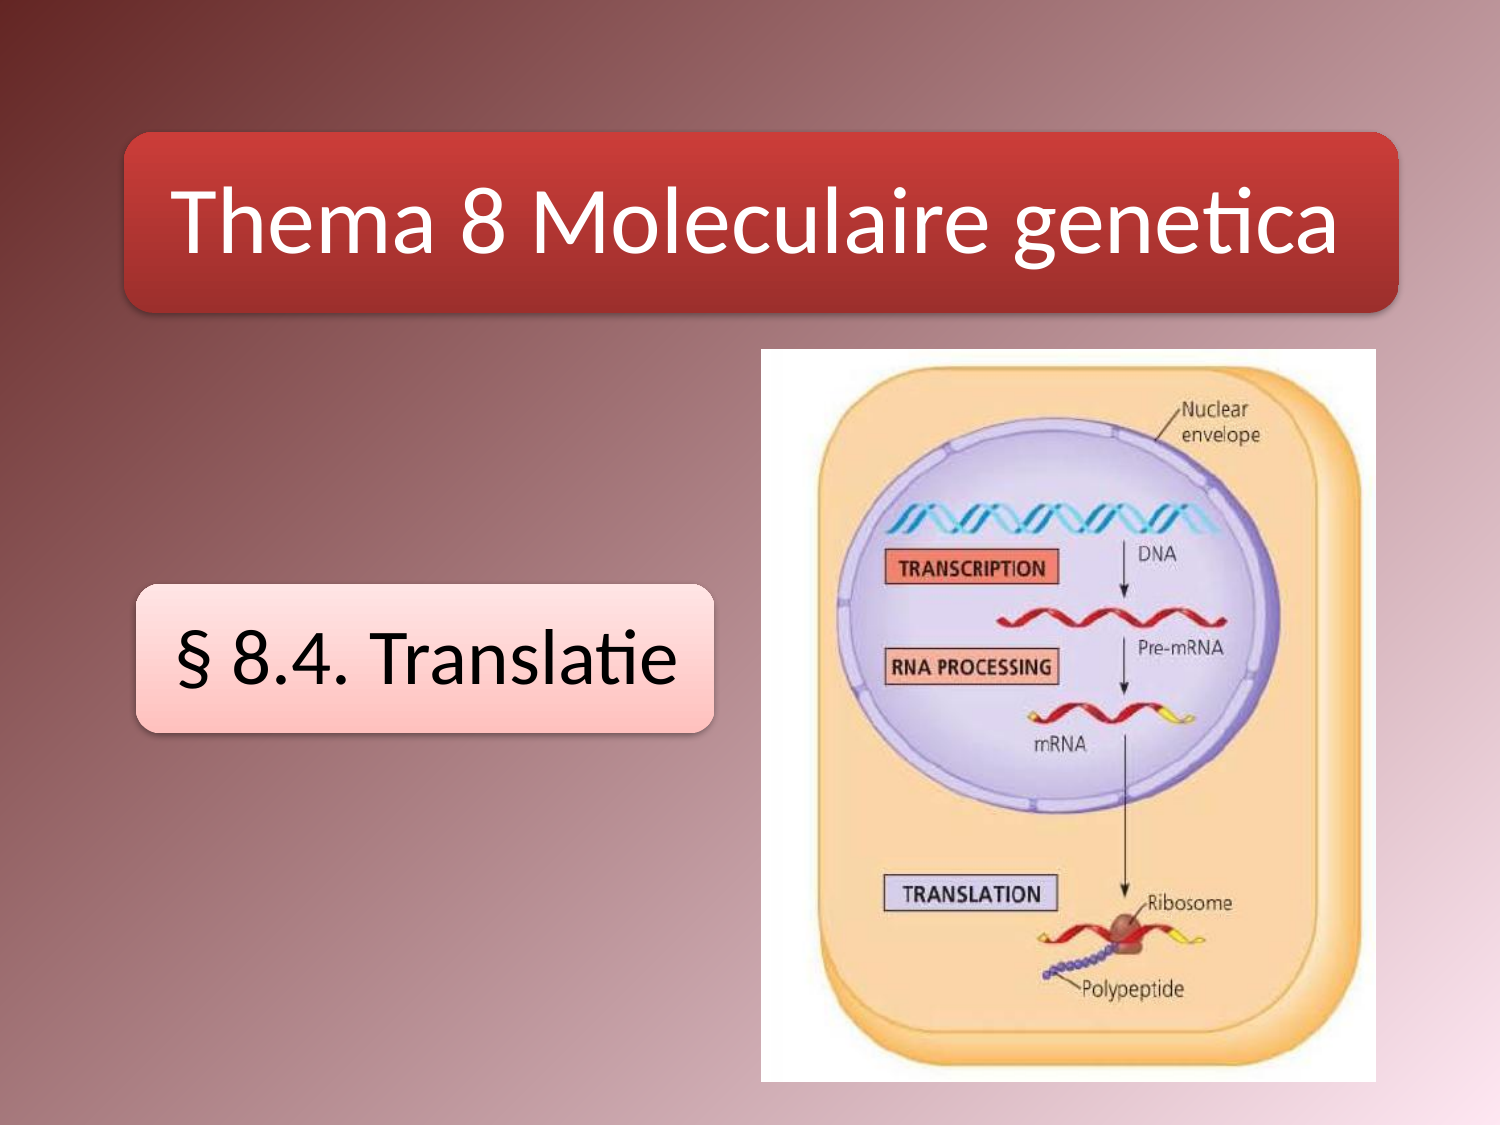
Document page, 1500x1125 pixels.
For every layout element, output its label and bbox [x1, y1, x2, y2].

text_box [123, 101, 1400, 344]
text_box [135, 573, 715, 748]
picture [761, 349, 1377, 1082]
